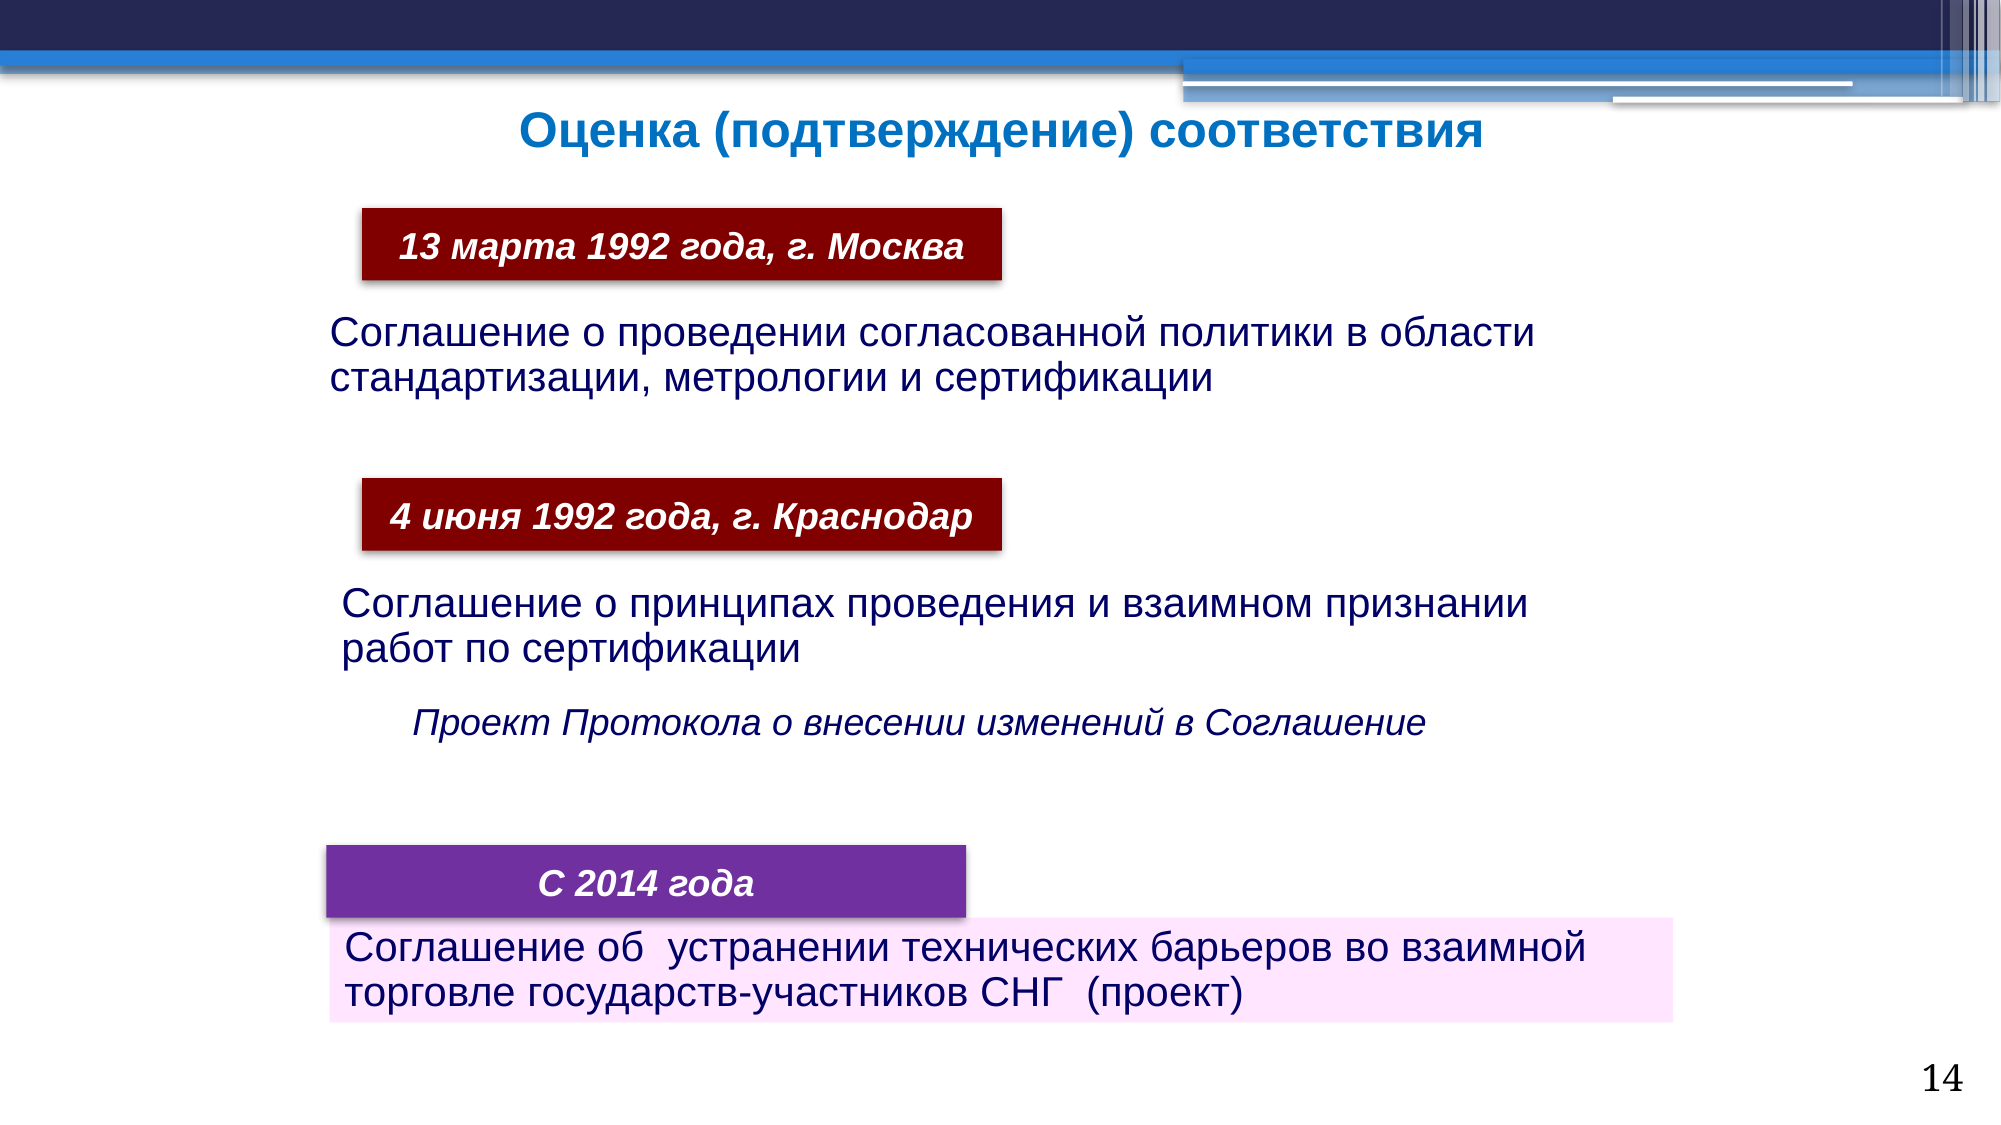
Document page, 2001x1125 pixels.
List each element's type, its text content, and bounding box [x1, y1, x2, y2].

slide_number 14 [1811, 1046, 1979, 1107]
text_box 13 марта 1992 года, г. Москва [362, 208, 1002, 281]
text_box Соглашение о проведении согласованной политики в области стандартизации, метрологии и сертификации [314, 302, 1591, 408]
text_box Соглашение об устранении технических барьеров во взаимной торговле государств-участников СНГ (проект) [329, 917, 1674, 1023]
text_box Оценка (подтверждение) соответствия [280, 65, 1724, 189]
text_box 4 июня 1992 года, г. Краснодар [362, 478, 1002, 551]
text_box Проект Протокола о внесении изменений в Соглашение [397, 695, 1495, 751]
text_box С 2014 года [326, 845, 967, 918]
text_box Соглашение о принципах проведения и взаимном признании работ по сертификации [326, 574, 1626, 679]
